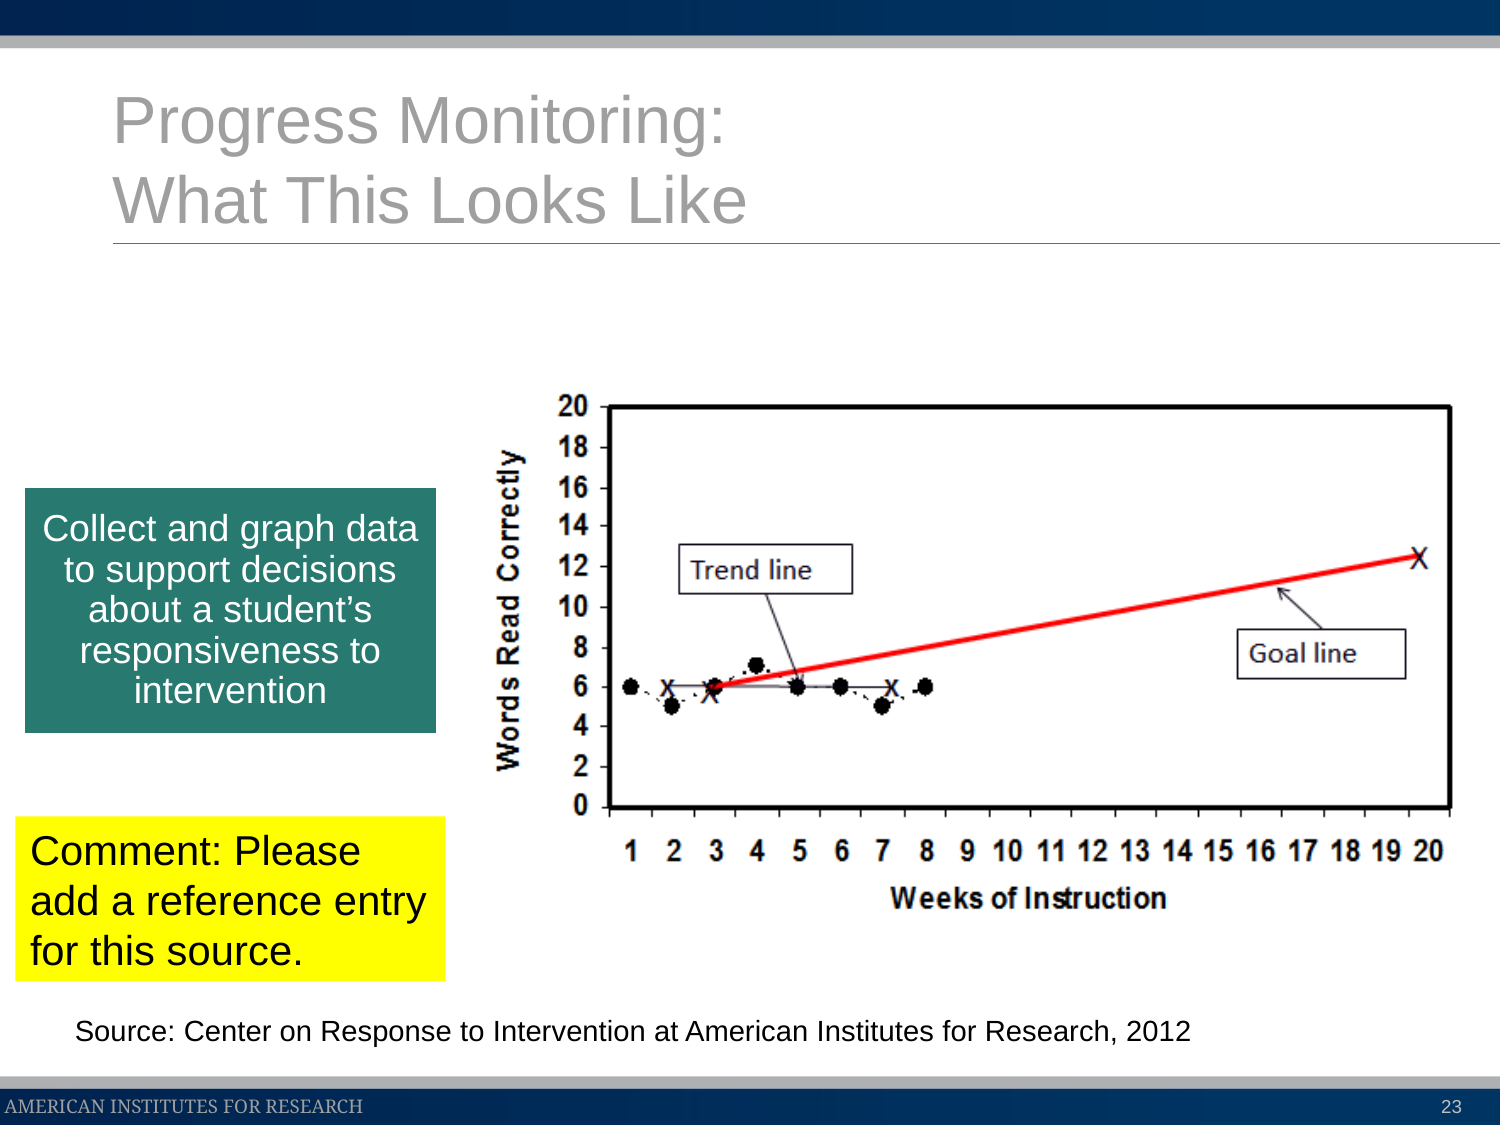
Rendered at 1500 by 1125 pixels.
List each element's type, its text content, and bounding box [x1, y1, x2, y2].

title Progress Monitoring: What This Looks Like [112, 155, 1463, 238]
text_box Comment: Please add a reference entry for this source. [15, 816, 446, 982]
picture [0, 0, 1500, 1125]
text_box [22, 485, 439, 736]
slide_number 23 [1438, 1095, 1462, 1118]
text_box Source: Center on Response to Intervention at American Institutes for Research, 2012 [59, 1004, 1485, 1055]
